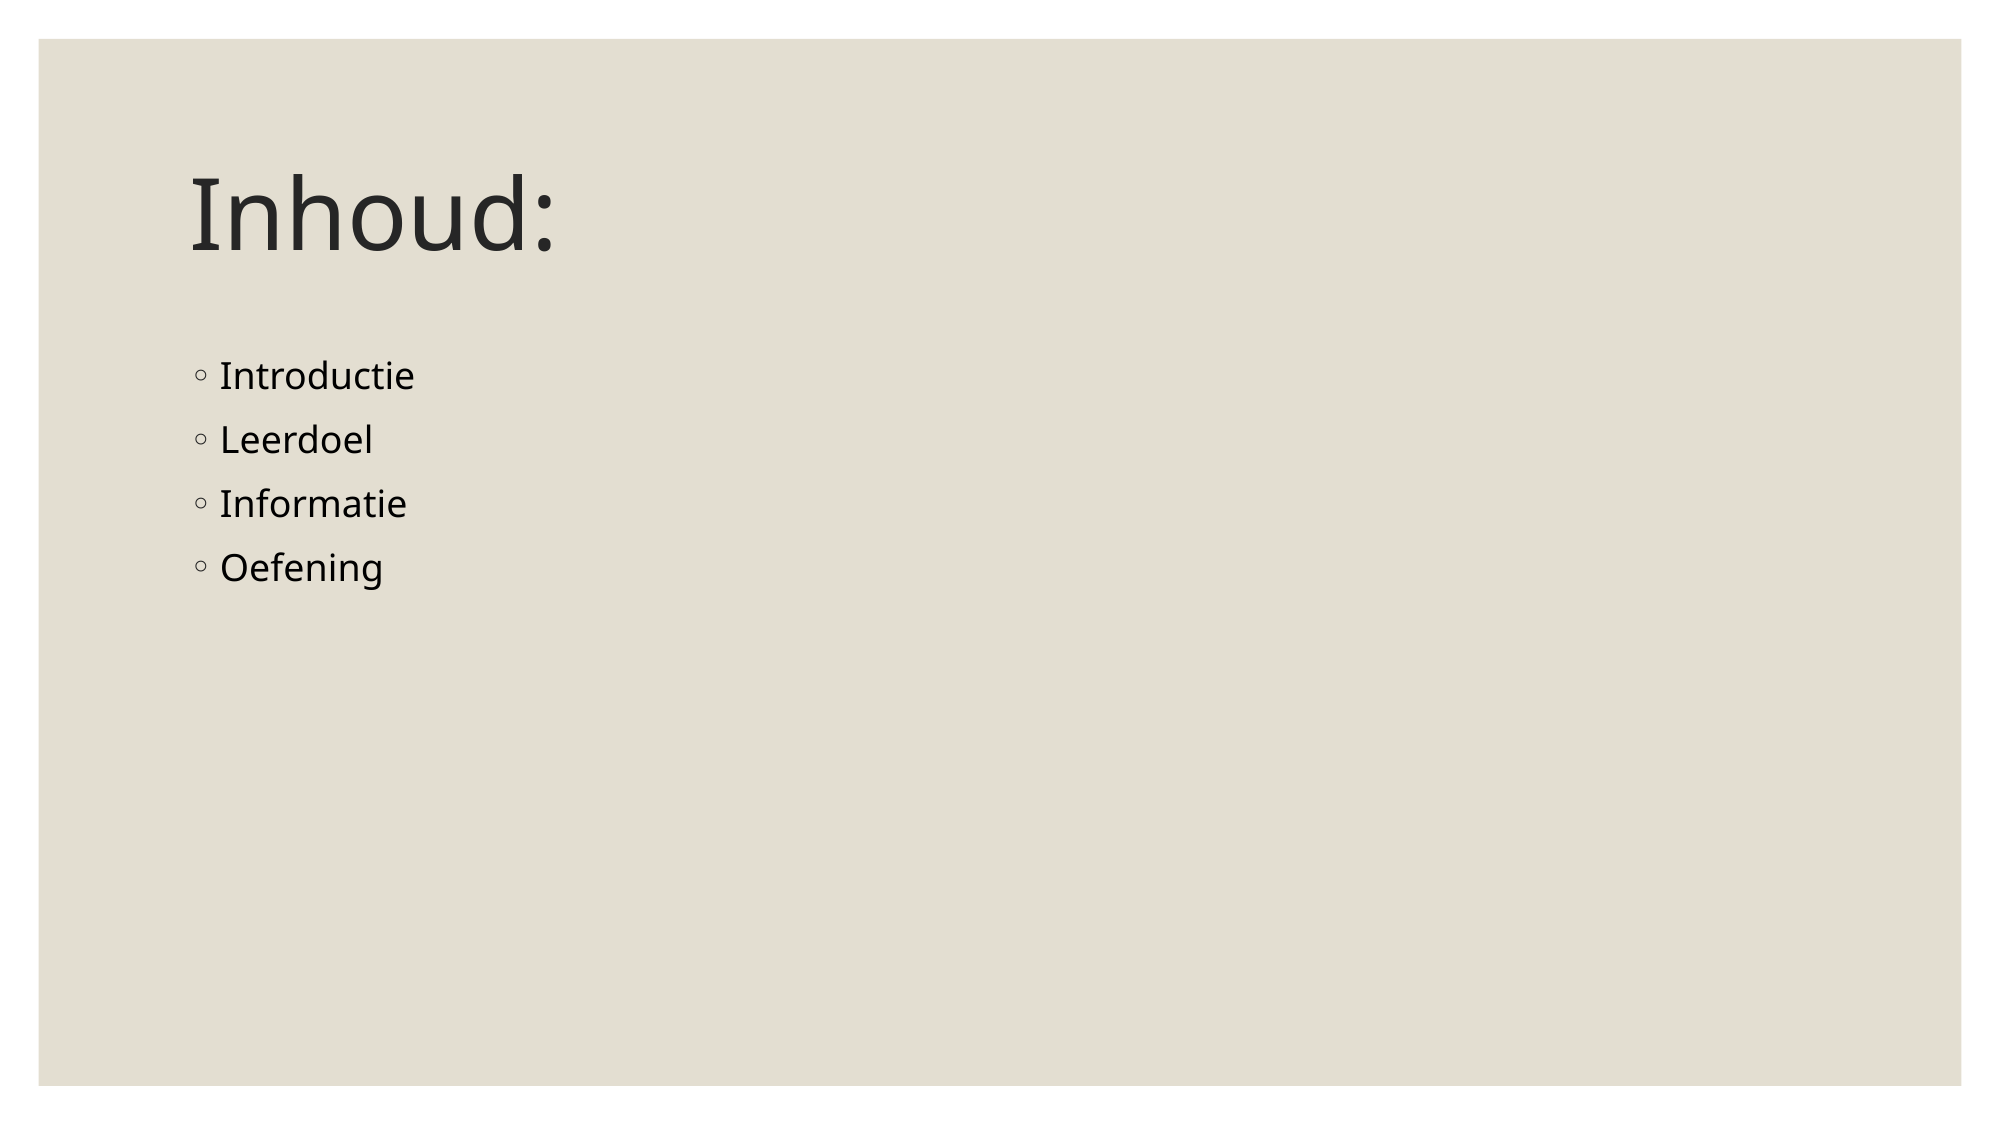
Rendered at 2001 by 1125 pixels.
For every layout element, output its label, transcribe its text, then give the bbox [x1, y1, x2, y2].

list Introductie Leerdoel Informatie Oefening [174, 345, 1825, 990]
title Inhoud: [174, 105, 1825, 331]
